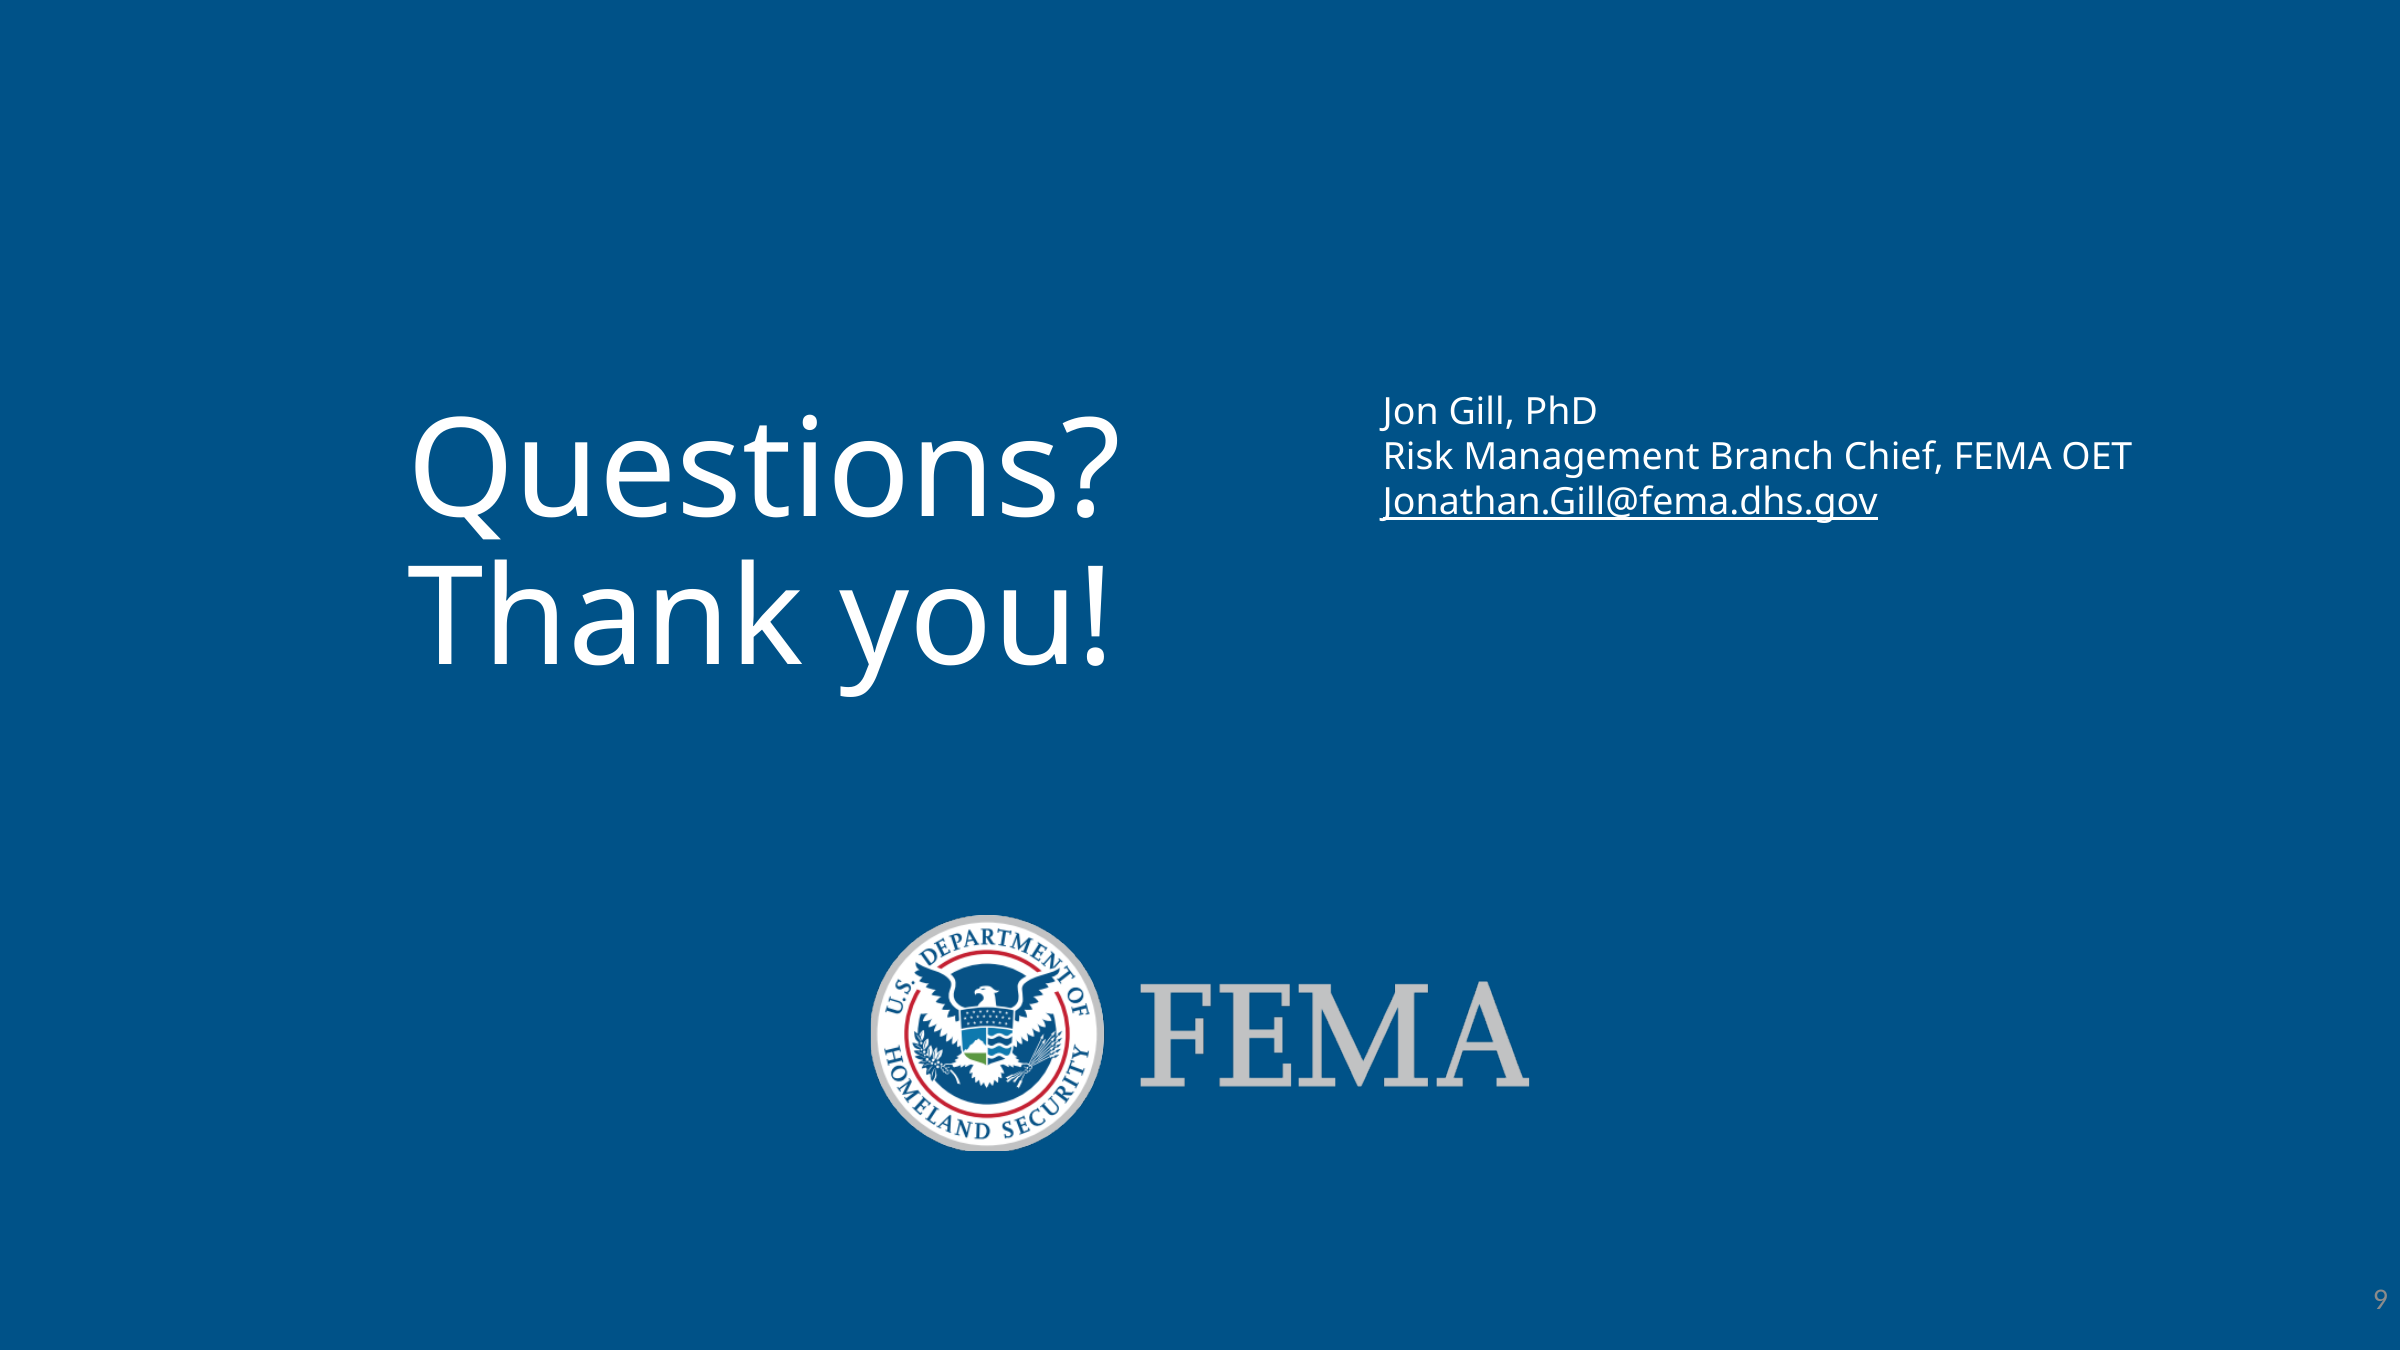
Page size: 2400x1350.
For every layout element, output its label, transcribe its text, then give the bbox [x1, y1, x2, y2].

picture [870, 915, 1530, 1151]
title Questions? Thank you! [392, 317, 1200, 775]
slide_number 9 [2357, 1261, 2400, 1334]
text_box Jon Gill, PhD Risk Management Branch Chief, FEMA OET Jonathan.Gill@fema.dhs.gov [1367, 379, 2176, 580]
